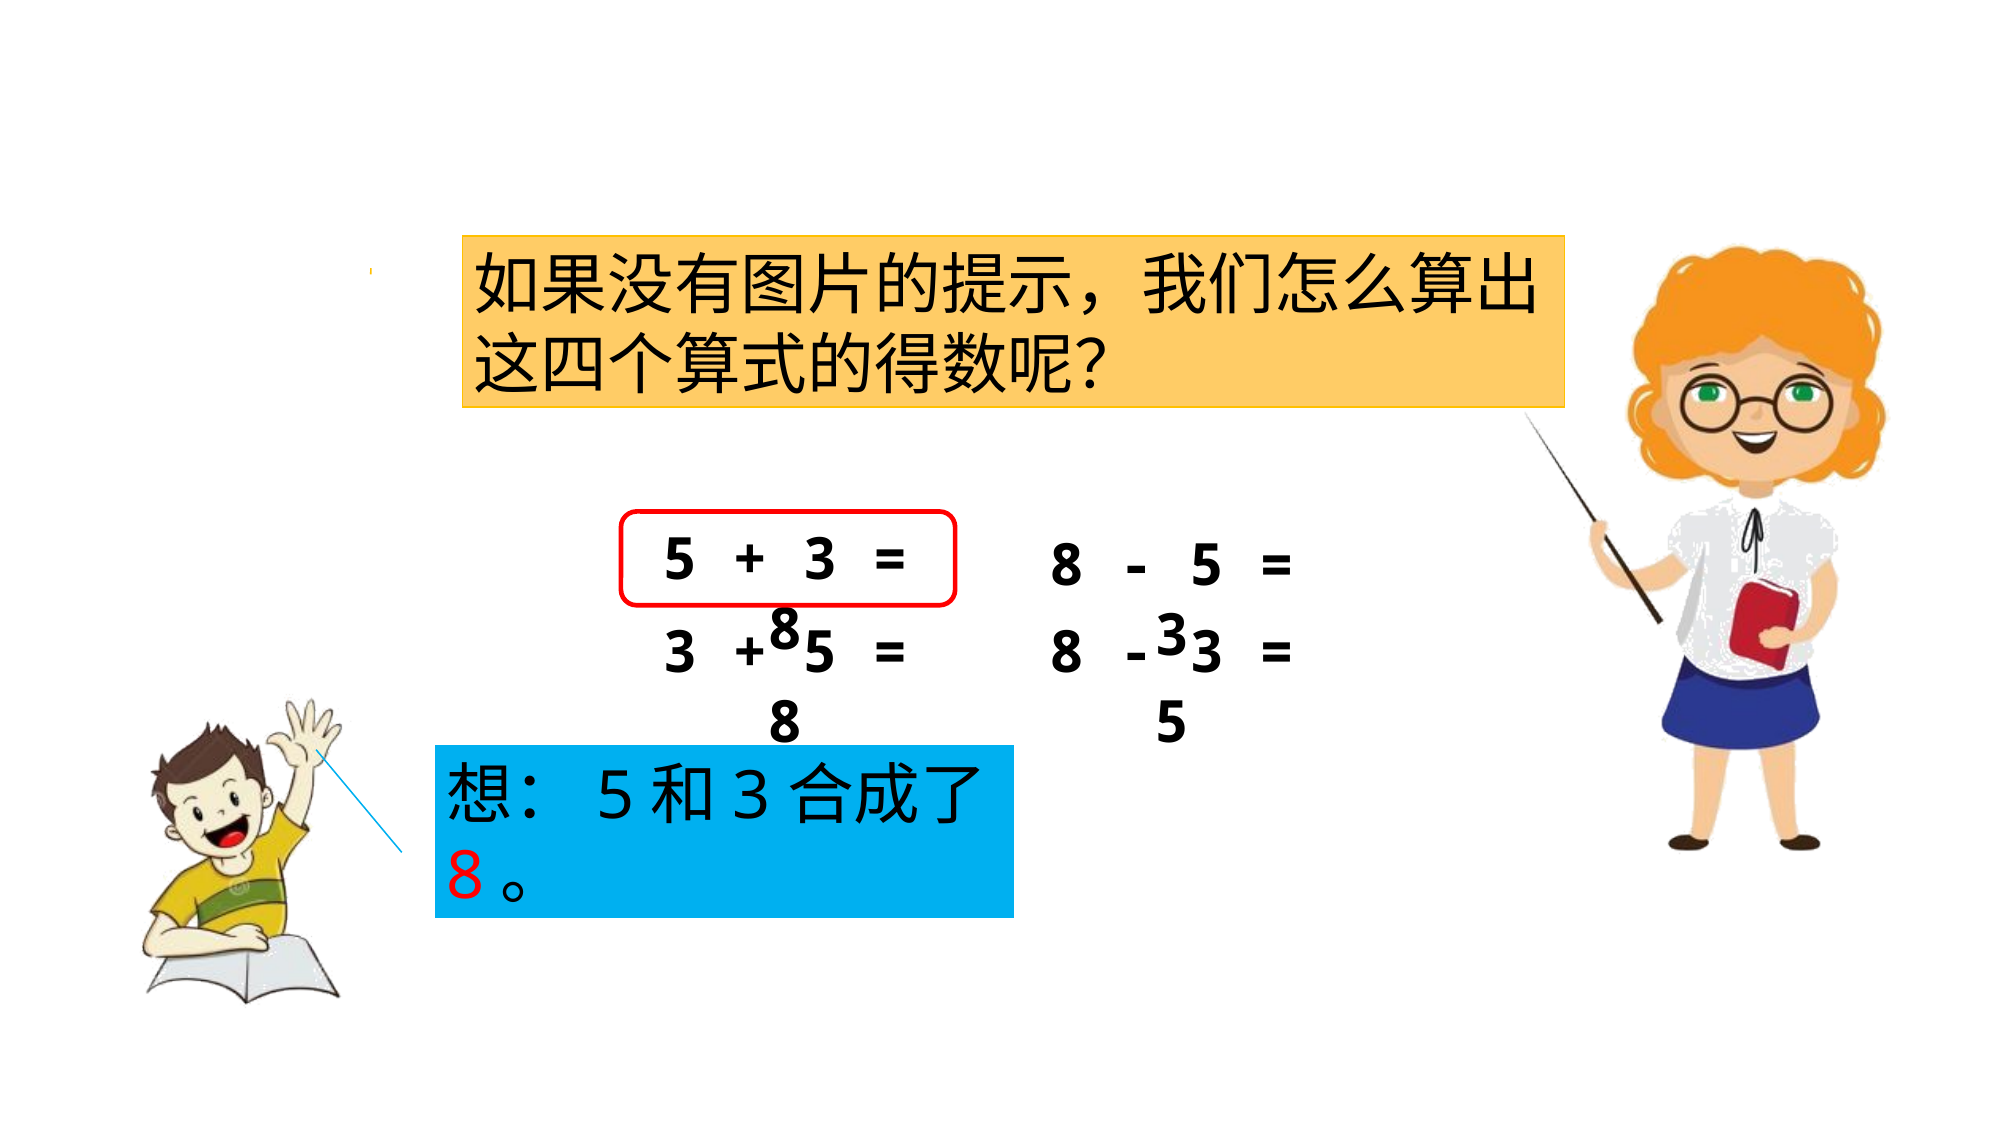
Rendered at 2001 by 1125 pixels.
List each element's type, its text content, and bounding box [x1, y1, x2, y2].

picture [1375, 235, 2000, 903]
text_box 8 - 5 = 3 [1007, 519, 1336, 607]
text_box 想：5和3合成了8。 [435, 745, 1014, 917]
text_box 3 + 5 = 8 [620, 607, 949, 745]
text_box 如果没有图片的提示，我们怎么算出这四个算式的得数呢？ [462, 235, 1565, 408]
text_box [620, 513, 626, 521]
text_box 8 - 3 = 5 [1007, 607, 1336, 762]
text_box [619, 510, 957, 607]
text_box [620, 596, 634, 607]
picture [113, 669, 366, 1035]
